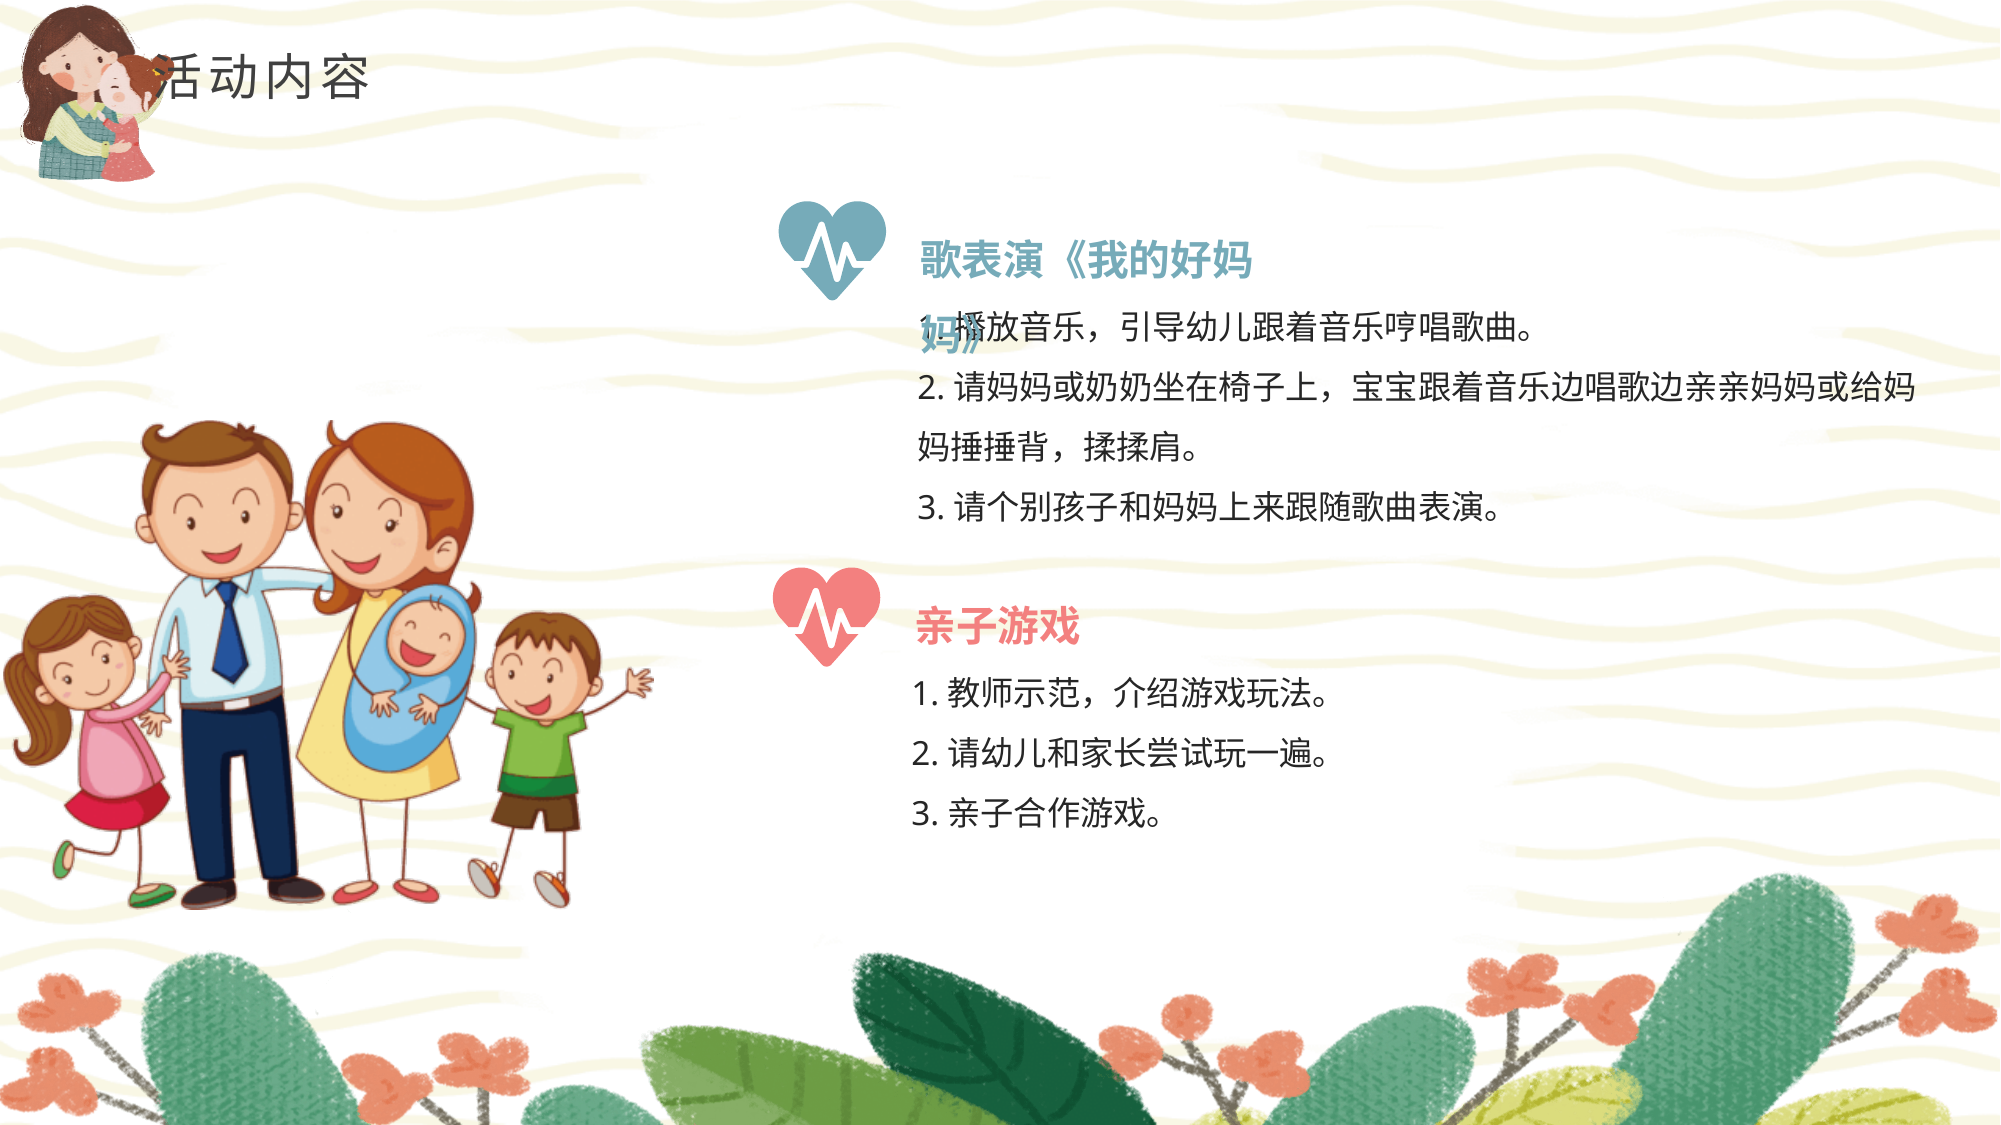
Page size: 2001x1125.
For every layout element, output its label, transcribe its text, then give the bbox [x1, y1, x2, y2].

text_box [772, 567, 881, 633]
text_box 1.教师示范，介绍游戏玩法。 2.请幼儿和家长尝试玩一遍。 3.亲子合作游戏。 [896, 645, 1948, 840]
text_box 1.播放音乐，引导幼儿跟着音乐哼唱歌曲。 2.请妈妈或奶奶坐在椅子上，宝宝跟着音乐边唱歌边亲亲妈妈或给妈妈捶捶背，揉揉肩。 3.请个别孩子和妈妈上来跟随歌曲表演。 [902, 278, 1954, 534]
text_box 歌表演《我的好妈妈》 [905, 201, 1333, 366]
text_box [794, 601, 859, 667]
text_box 活动内容 [131, 35, 393, 117]
text_box [800, 235, 865, 301]
text_box [778, 201, 887, 267]
picture [0, 0, 2000, 1125]
text_box 亲子游戏 [899, 567, 1327, 658]
